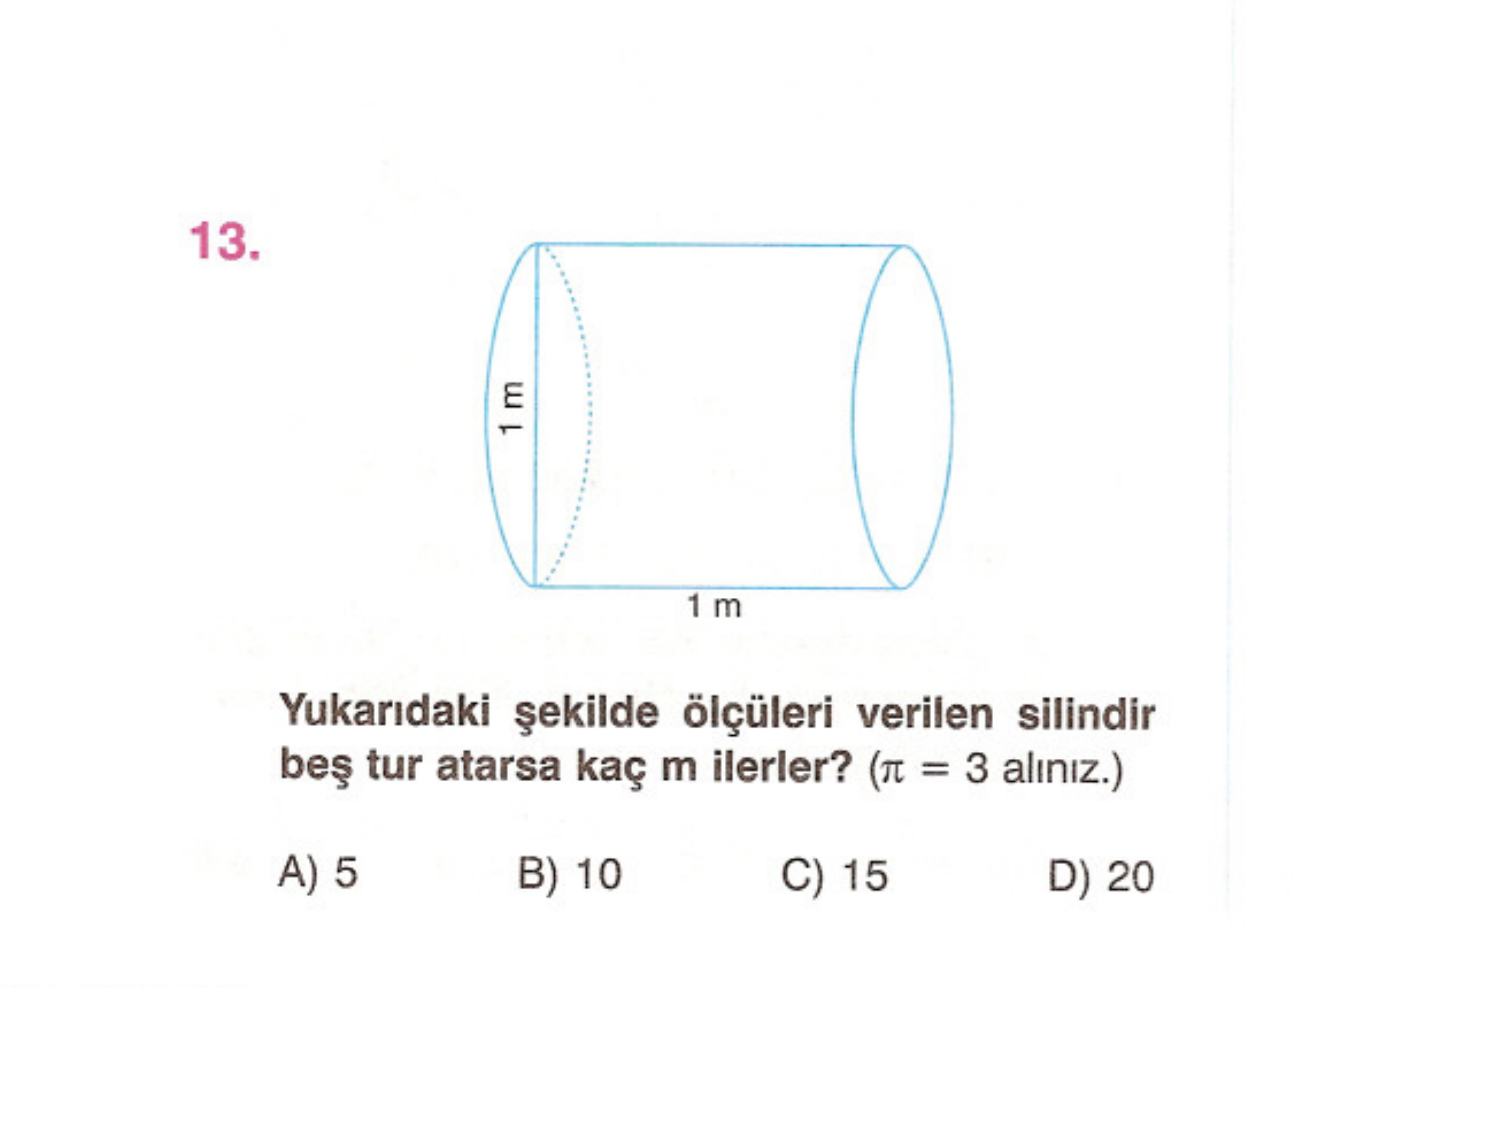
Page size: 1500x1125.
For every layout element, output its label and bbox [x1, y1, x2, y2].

picture [0, 0, 1294, 988]
